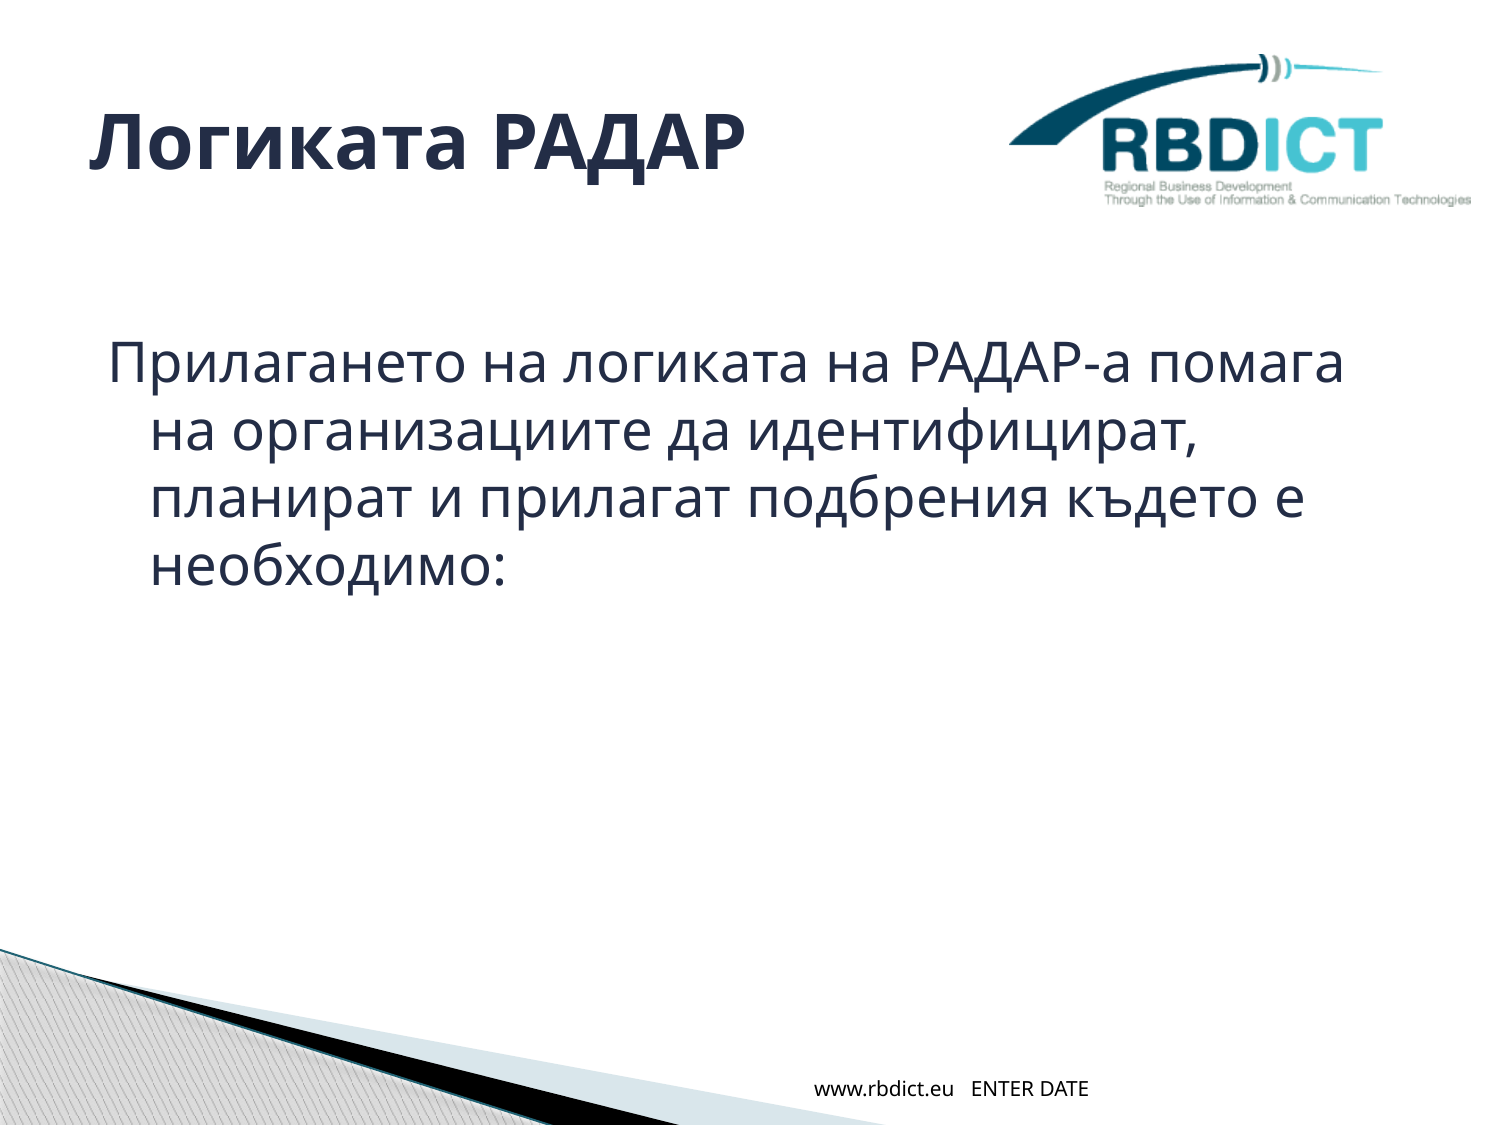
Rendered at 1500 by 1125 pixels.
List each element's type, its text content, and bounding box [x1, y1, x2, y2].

list Прилагането на логиката на РАДАР-а помага на организациите да идентифицират, планират и прилагат подбрения където е необходимо: [74, 242, 1426, 986]
footer www.rbdict.eu ENTER DATE [718, 1051, 1105, 1112]
picture [1425, 54, 1471, 207]
title Логиката РАДАР [75, 45, 1425, 233]
